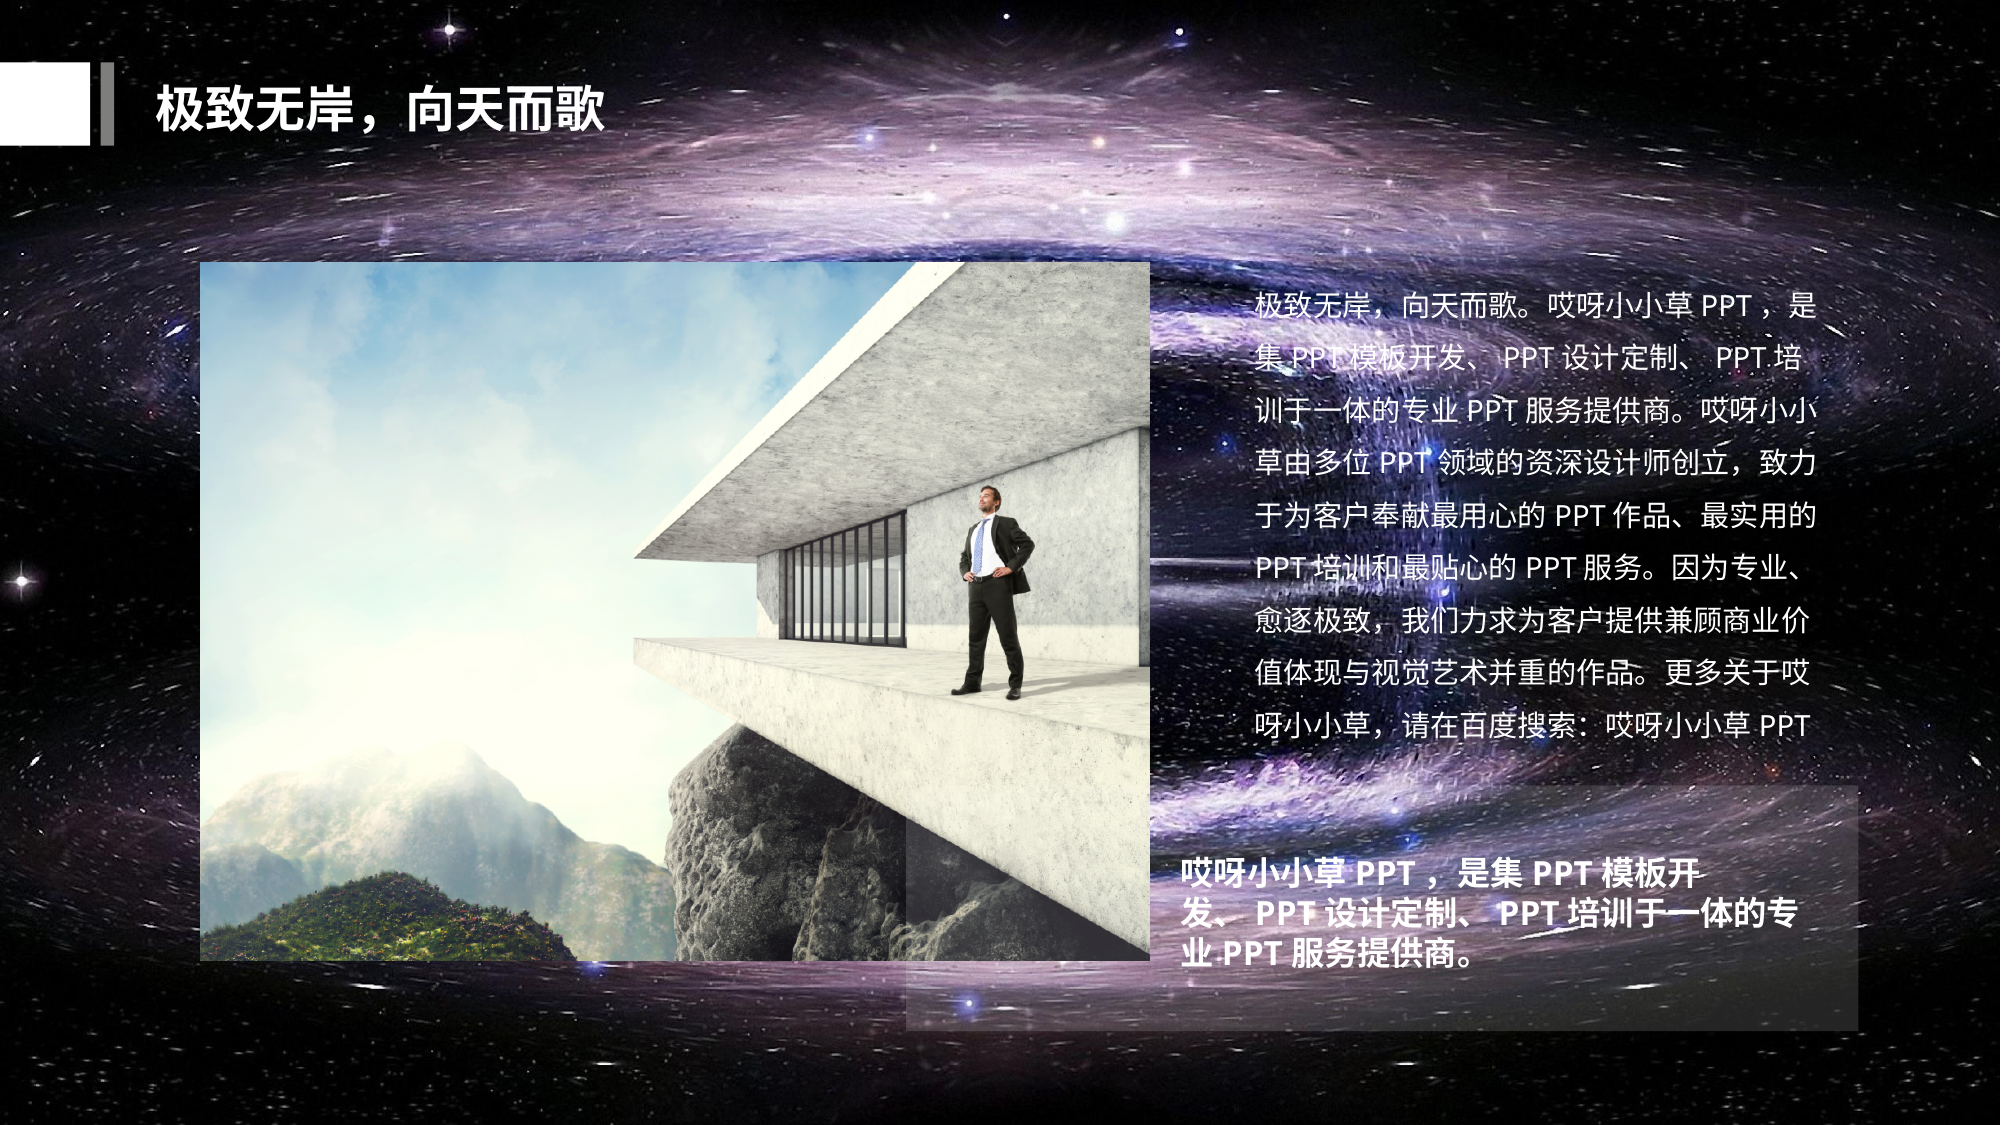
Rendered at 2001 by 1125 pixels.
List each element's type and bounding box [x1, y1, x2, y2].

text_box [0, 62, 115, 146]
picture [0, 0, 2000, 1125]
